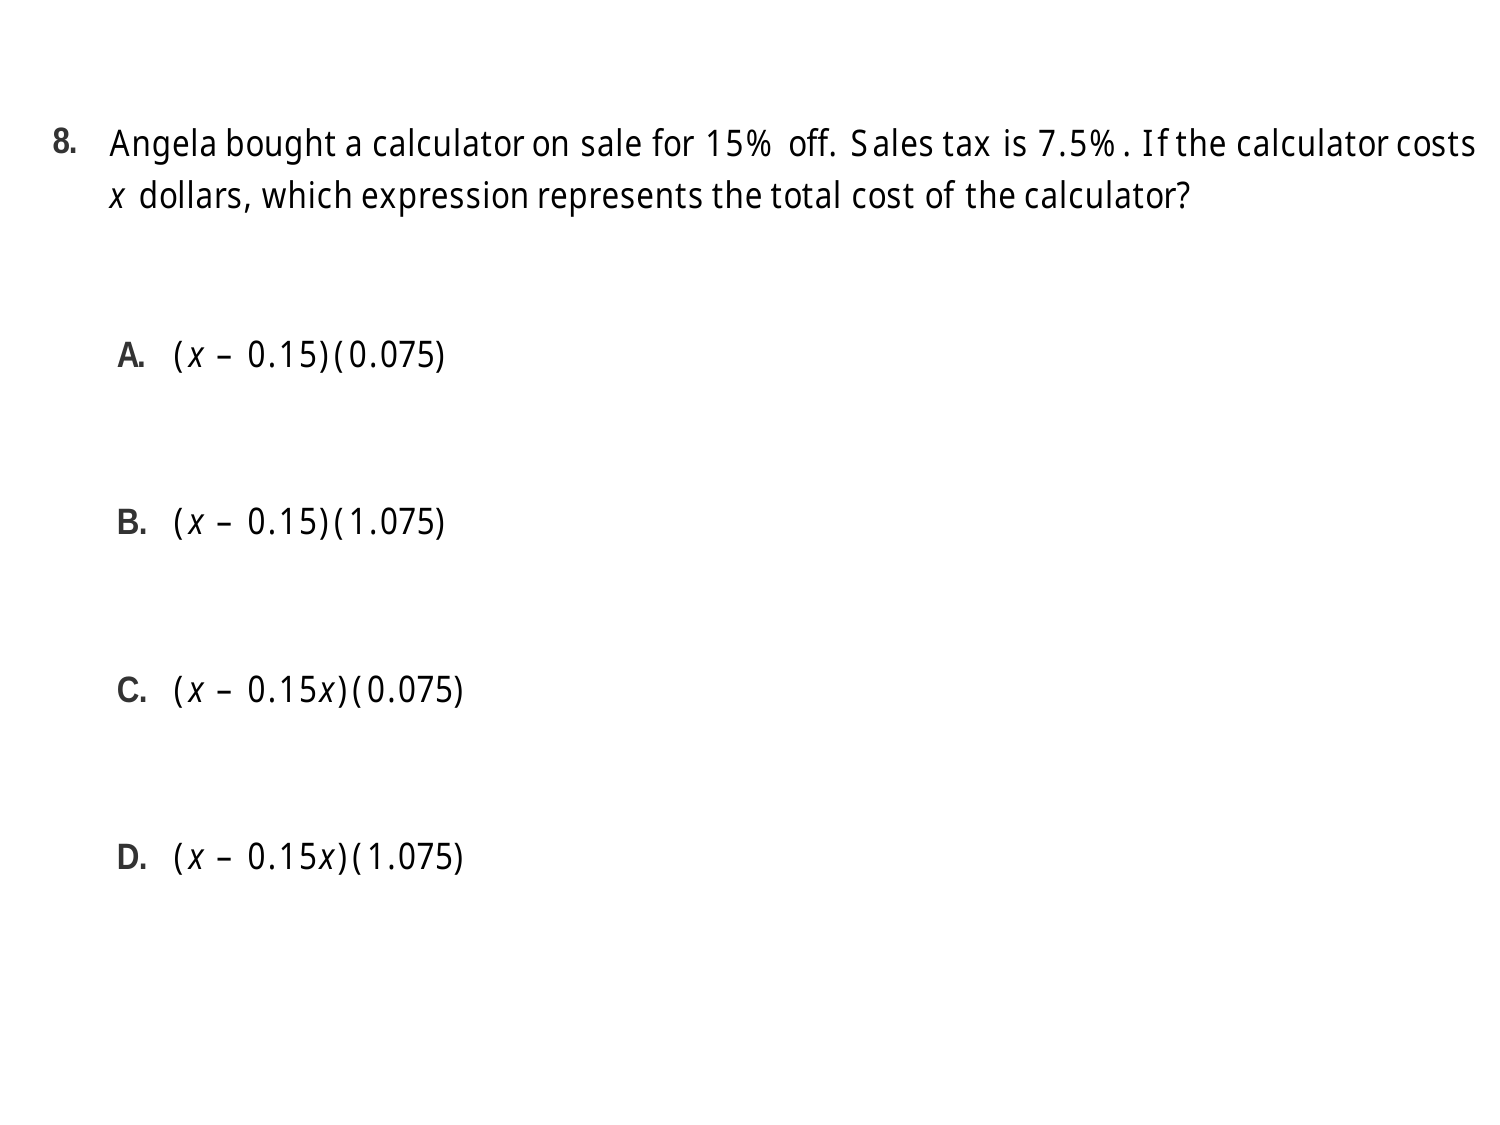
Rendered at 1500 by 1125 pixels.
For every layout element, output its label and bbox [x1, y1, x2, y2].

text_box [43, 99, 1498, 1026]
